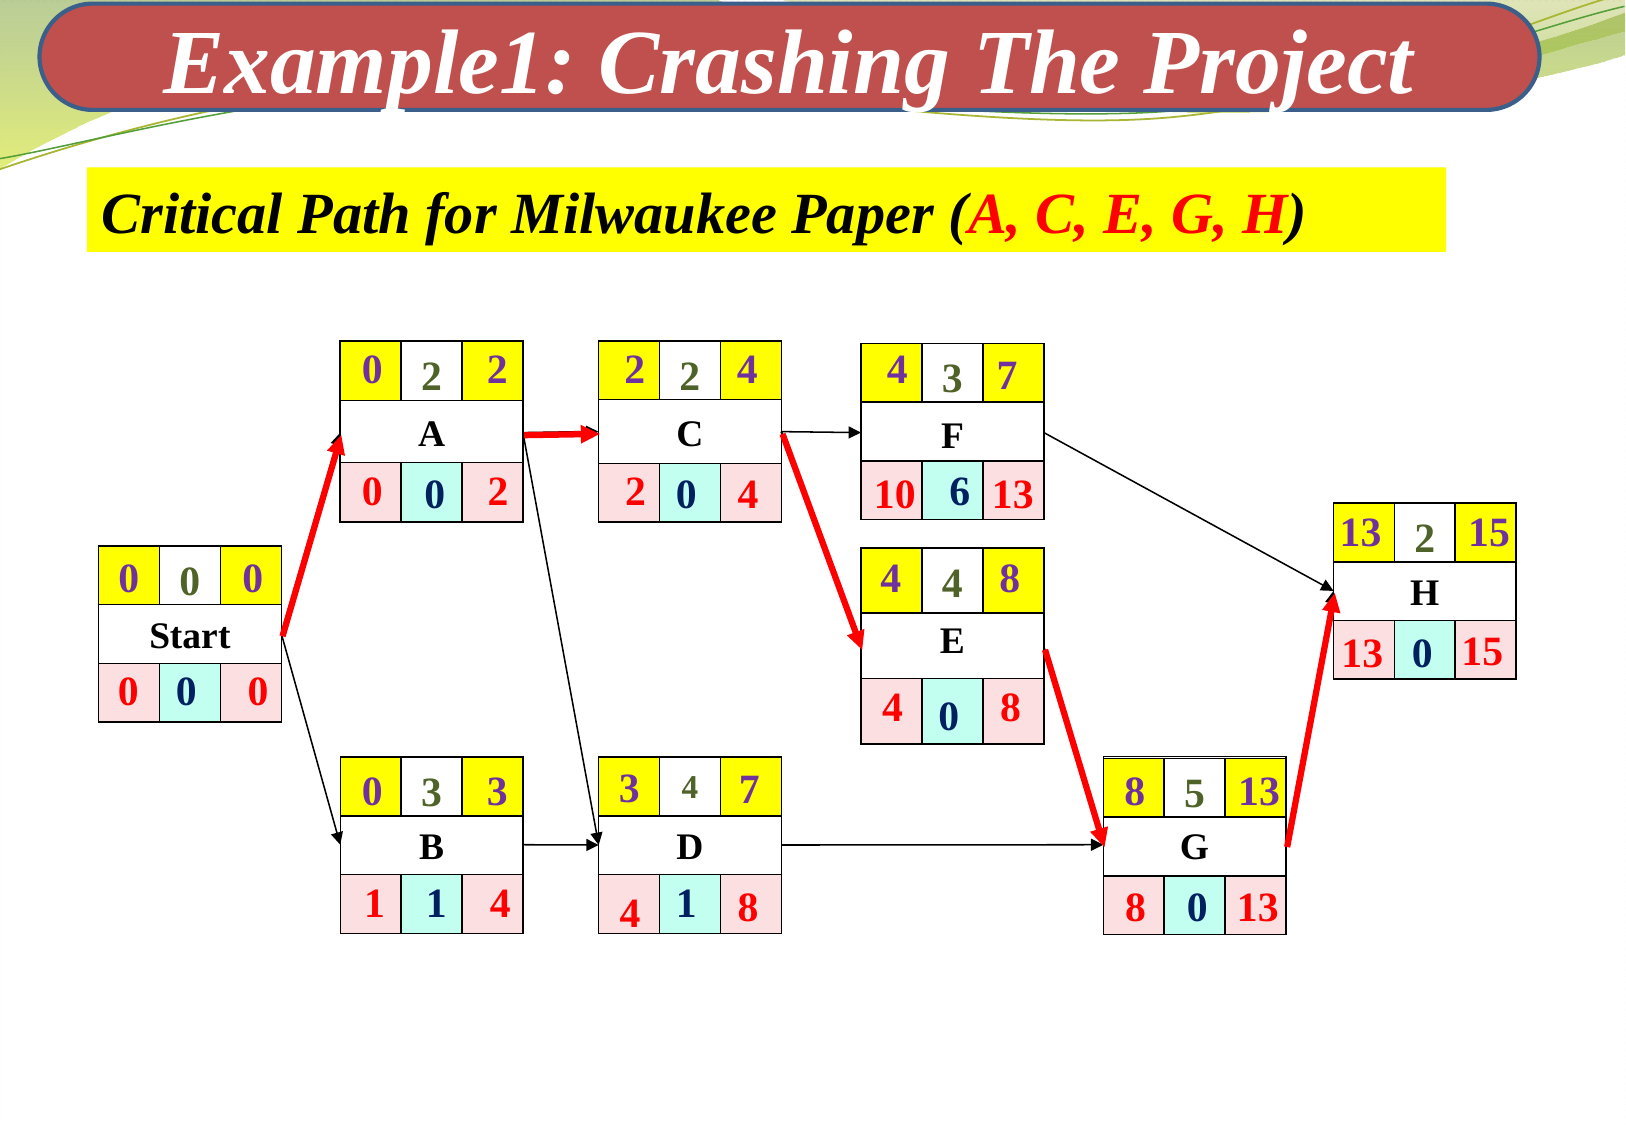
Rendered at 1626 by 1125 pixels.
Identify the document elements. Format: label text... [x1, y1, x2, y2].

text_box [98, 334, 1536, 945]
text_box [282, 433, 1335, 848]
text_box Critical Path for Milwaukee Paper (A, C, E, G, H) [86, 167, 1447, 252]
text_box Example1: Crashing The Project [39, 3, 1540, 110]
